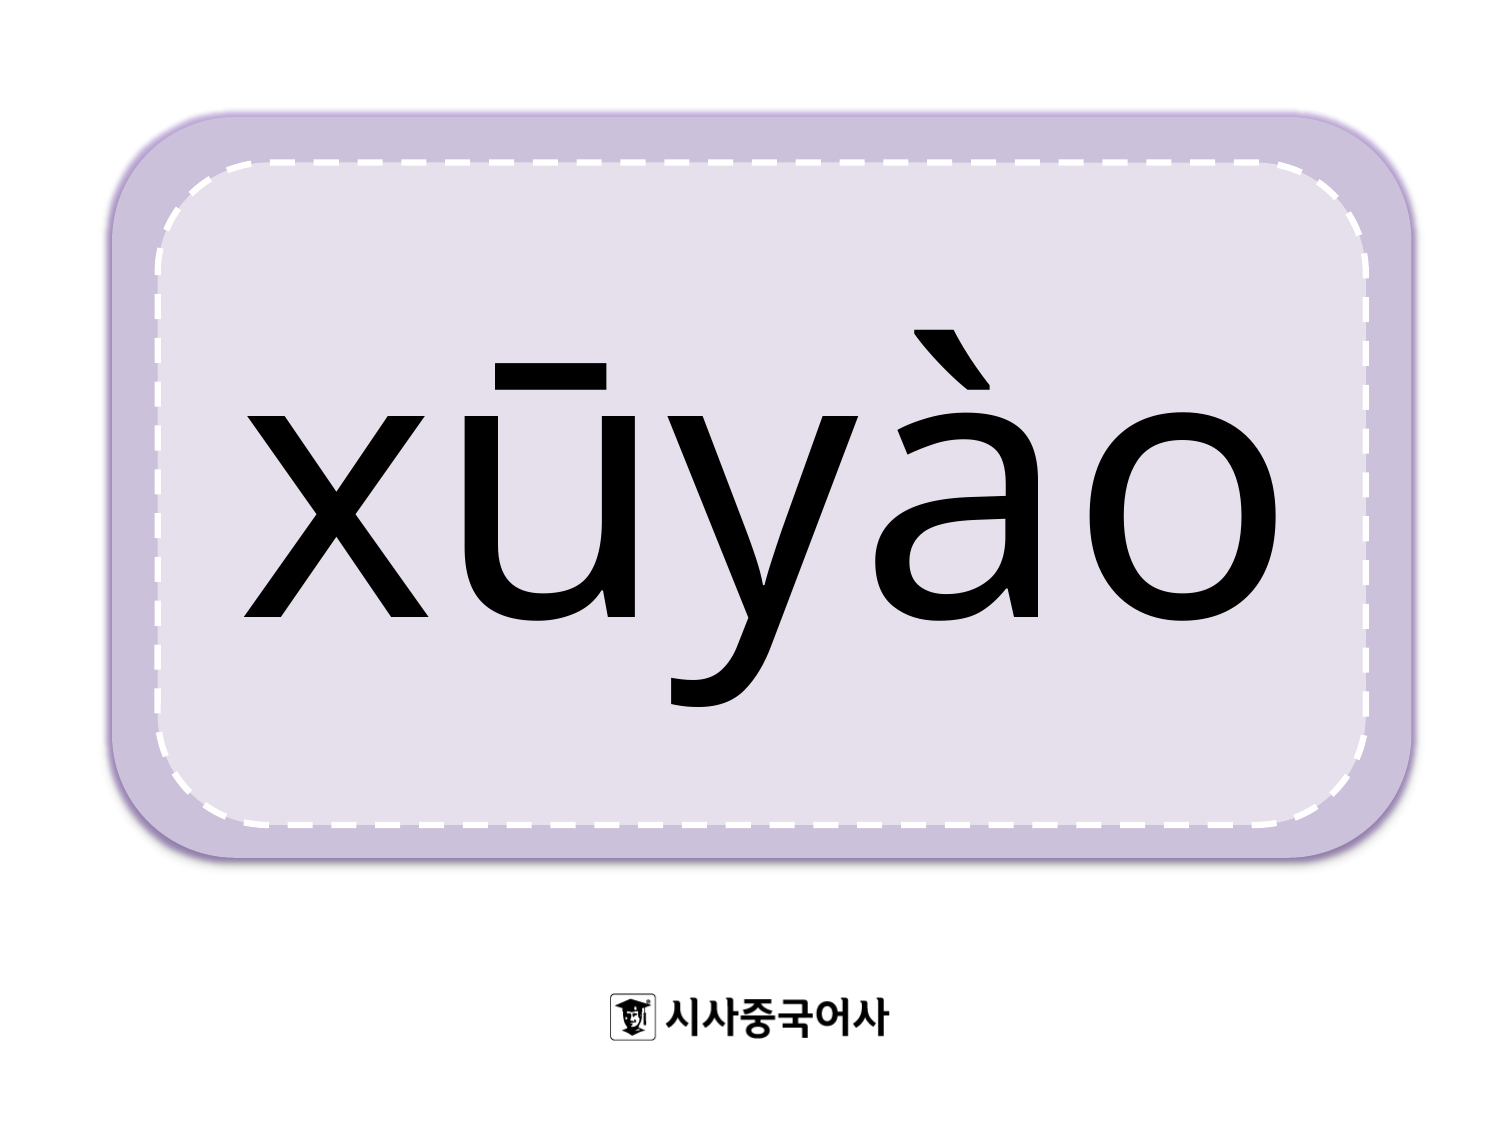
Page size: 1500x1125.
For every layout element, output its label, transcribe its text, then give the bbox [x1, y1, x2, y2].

text_box xūyào [162, 136, 1371, 799]
picture [602, 987, 898, 1047]
